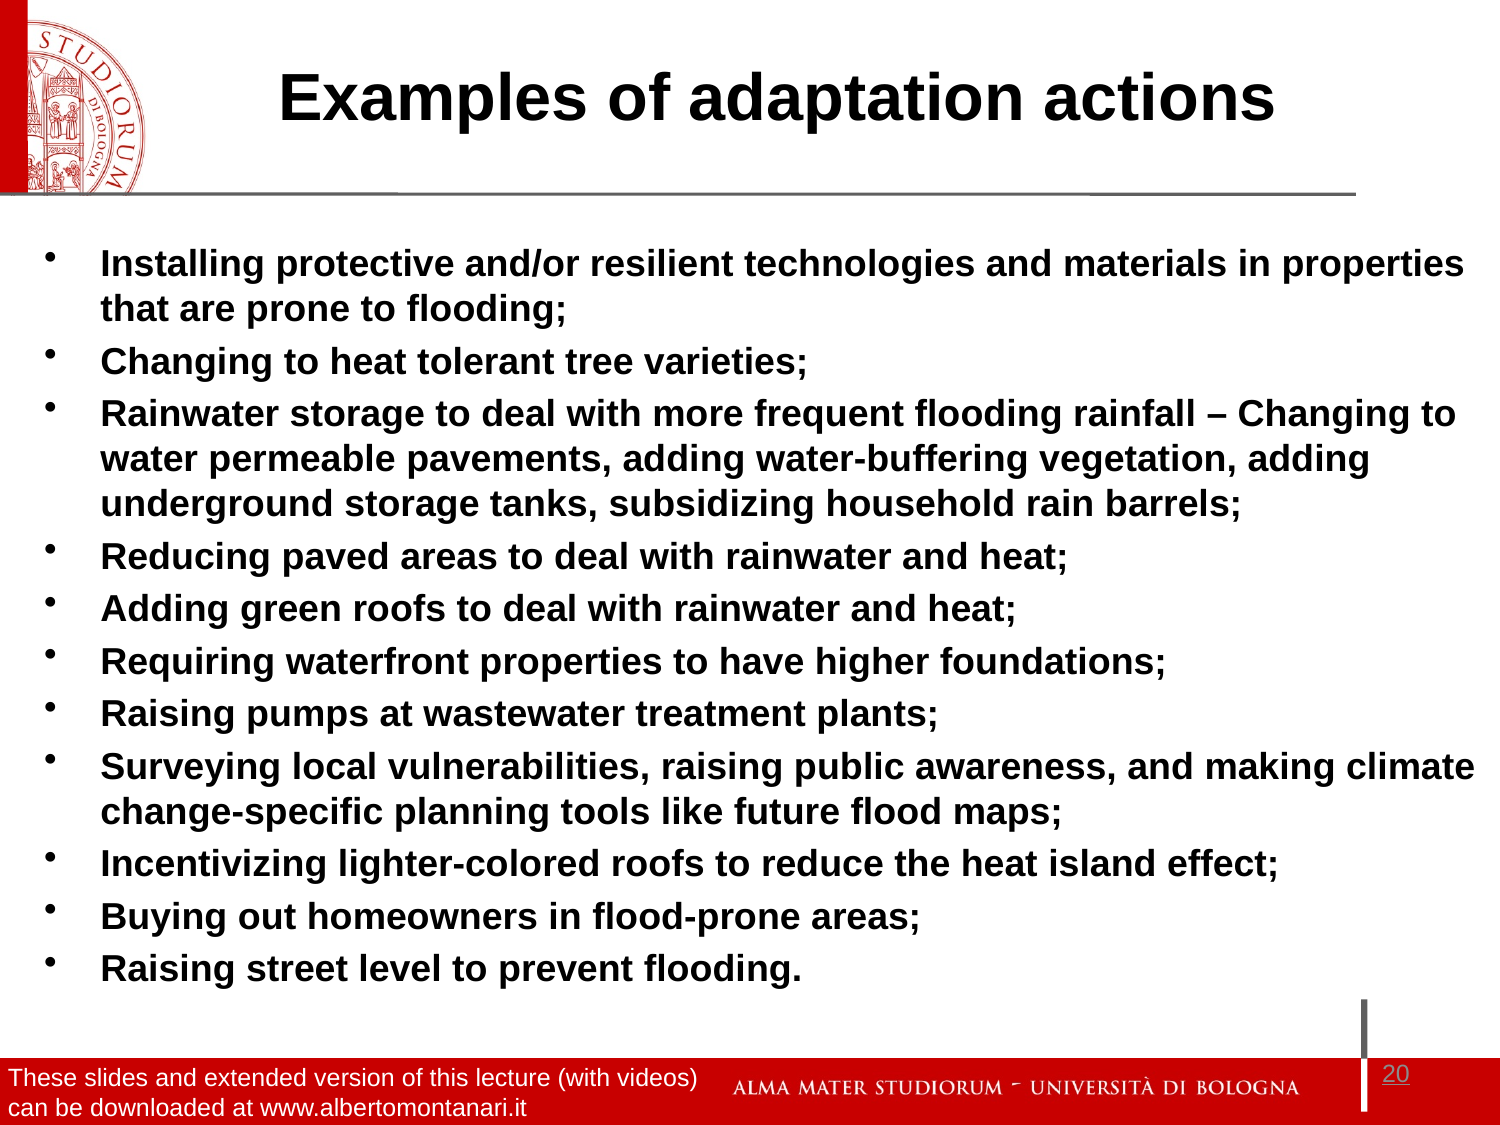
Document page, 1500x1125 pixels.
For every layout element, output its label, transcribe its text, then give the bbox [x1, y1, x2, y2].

picture [28, 16, 151, 192]
text_box Examples of adaptation actions [210, 46, 1345, 142]
slide_number 20 [1074, 1042, 1425, 1103]
list Installing protective and/or resilient technologies and materials in properties that are prone to flooding; Changing to heat tolerant tree varieties; Rainwater storage to deal with more frequent flooding rainfall – Changing to water permeable pavements, adding water-buffering vegetation, adding underground storage tanks, subsidizing household rain barrels; Reducing paved areas to deal with rainwater and heat; Adding green roofs to deal with rainwater and heat; Requiring waterfront properties to have higher foundations; Raising pumps at wastewater treatment plants; Surveying local vulnerabilities, raising public awareness, and making climate change-specific planning tools like future flood maps; Incentivizing lighter-colored roofs to reduce the heat island effect; Buying out homeowners in flood-prone areas; Raising street level to prevent flooding. [29, 231, 1500, 997]
picture [0, 1058, 1500, 1125]
